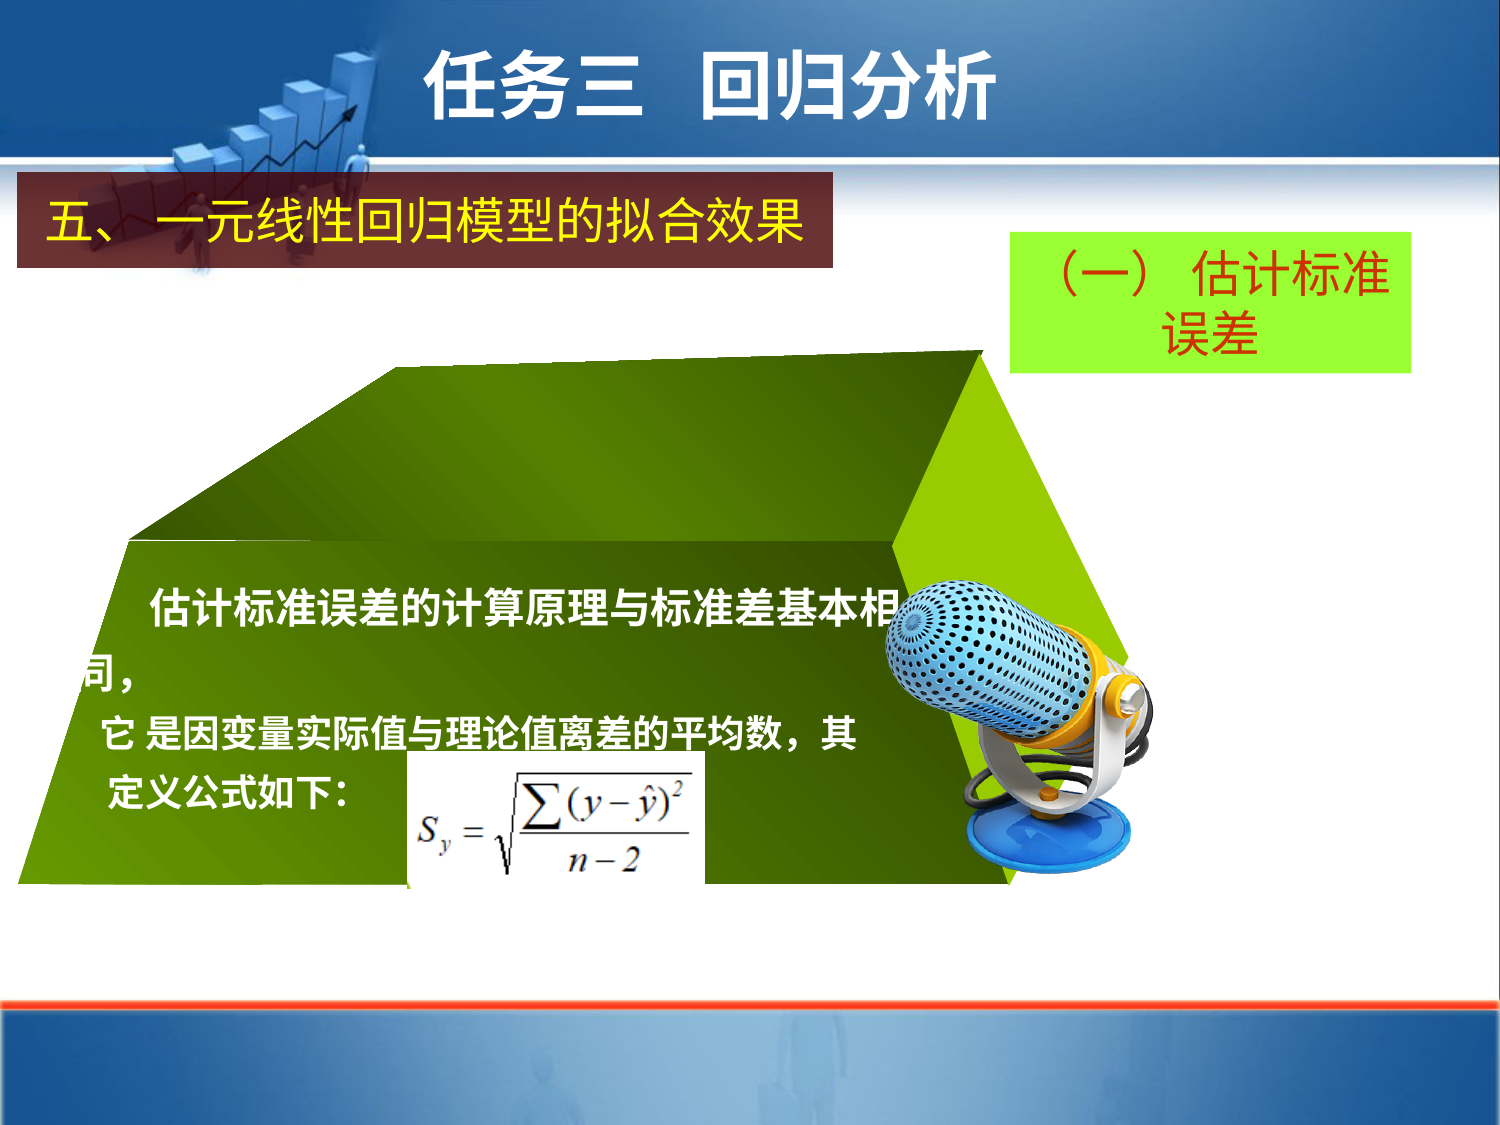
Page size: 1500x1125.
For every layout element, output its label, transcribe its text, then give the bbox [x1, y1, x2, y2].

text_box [17, 349, 1235, 918]
text_box 五、 一元线性回归模型的拟合效果 [17, 172, 833, 268]
text_box （一） 估计标准误差 [1009, 231, 1412, 374]
picture [0, 0, 1500, 1125]
text_box 任务三 回归分析 [407, 30, 1341, 136]
